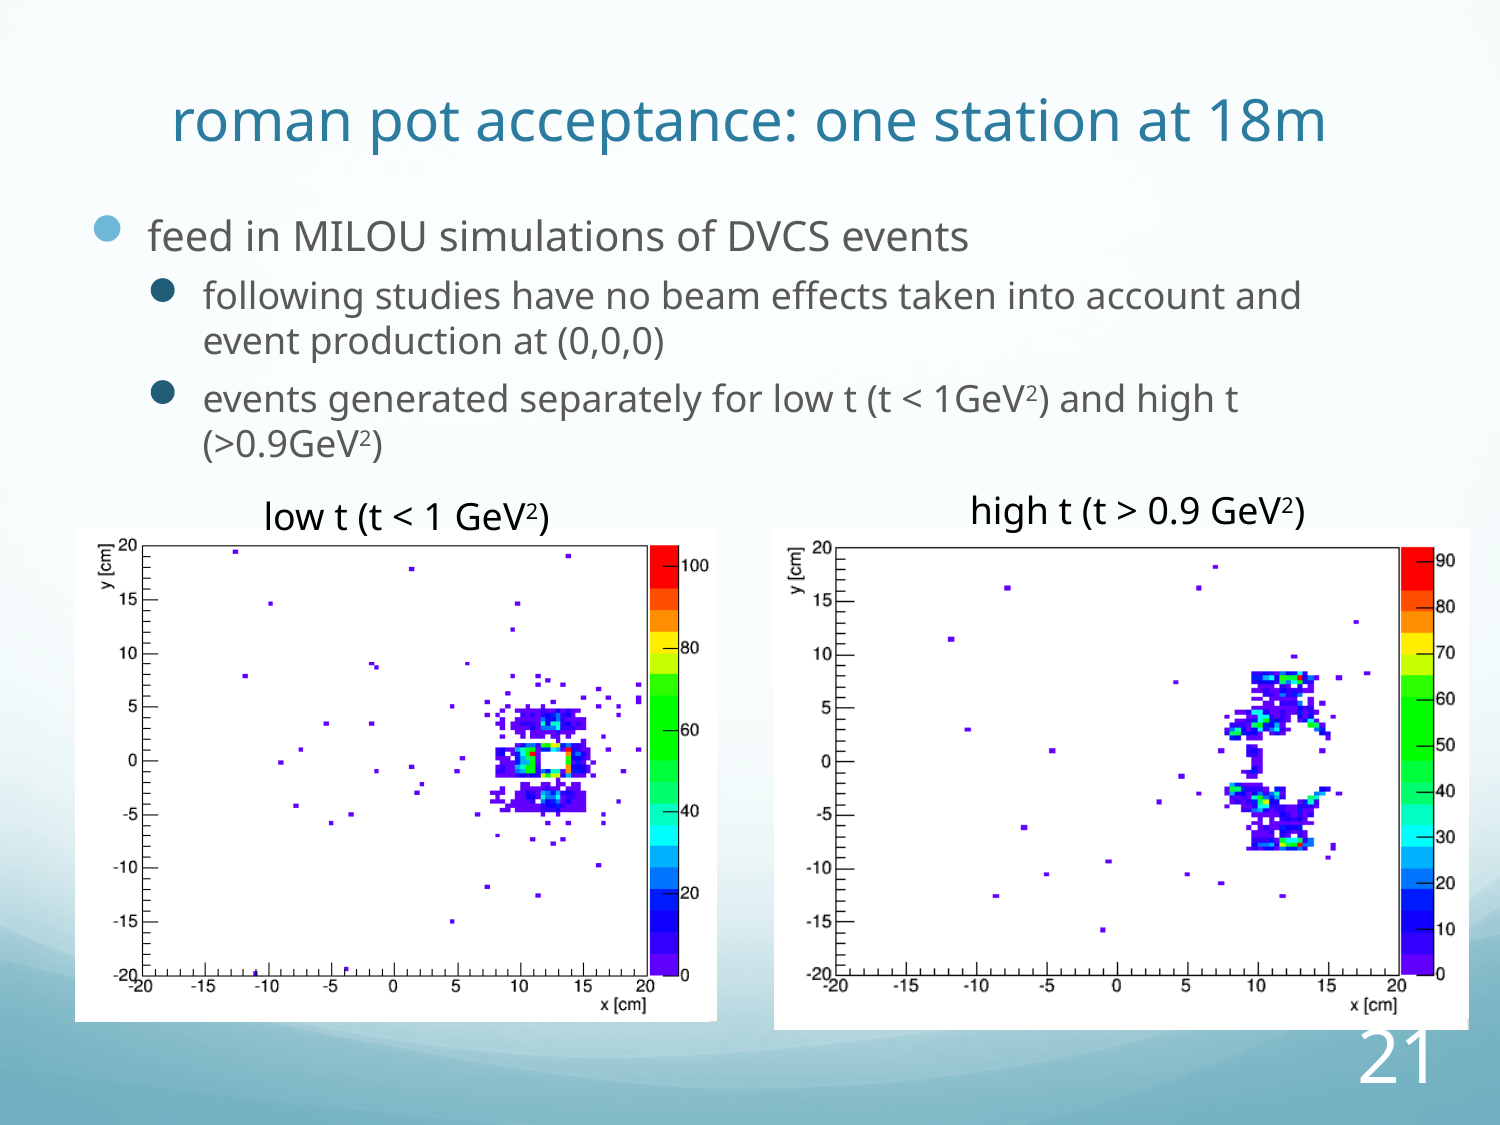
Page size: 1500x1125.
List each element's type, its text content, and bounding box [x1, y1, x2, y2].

title roman pot acceptance: one station at 18m [75, 45, 1425, 161]
list feed in MILOU simulations of DVCS events following studies have no beam effects taken into account and event production at (0,0,0) events generated separately for low t (t < 1GeV2) and high t (>0.9GeV2) [75, 202, 1425, 945]
slide_number 21 [1295, 1046, 1459, 1090]
picture [74, 527, 718, 1023]
text_box low t (t < 1 GeV2) [248, 485, 595, 524]
picture [773, 527, 1470, 1031]
text_box high t (t > 0.9 GeV2) [955, 479, 1375, 524]
